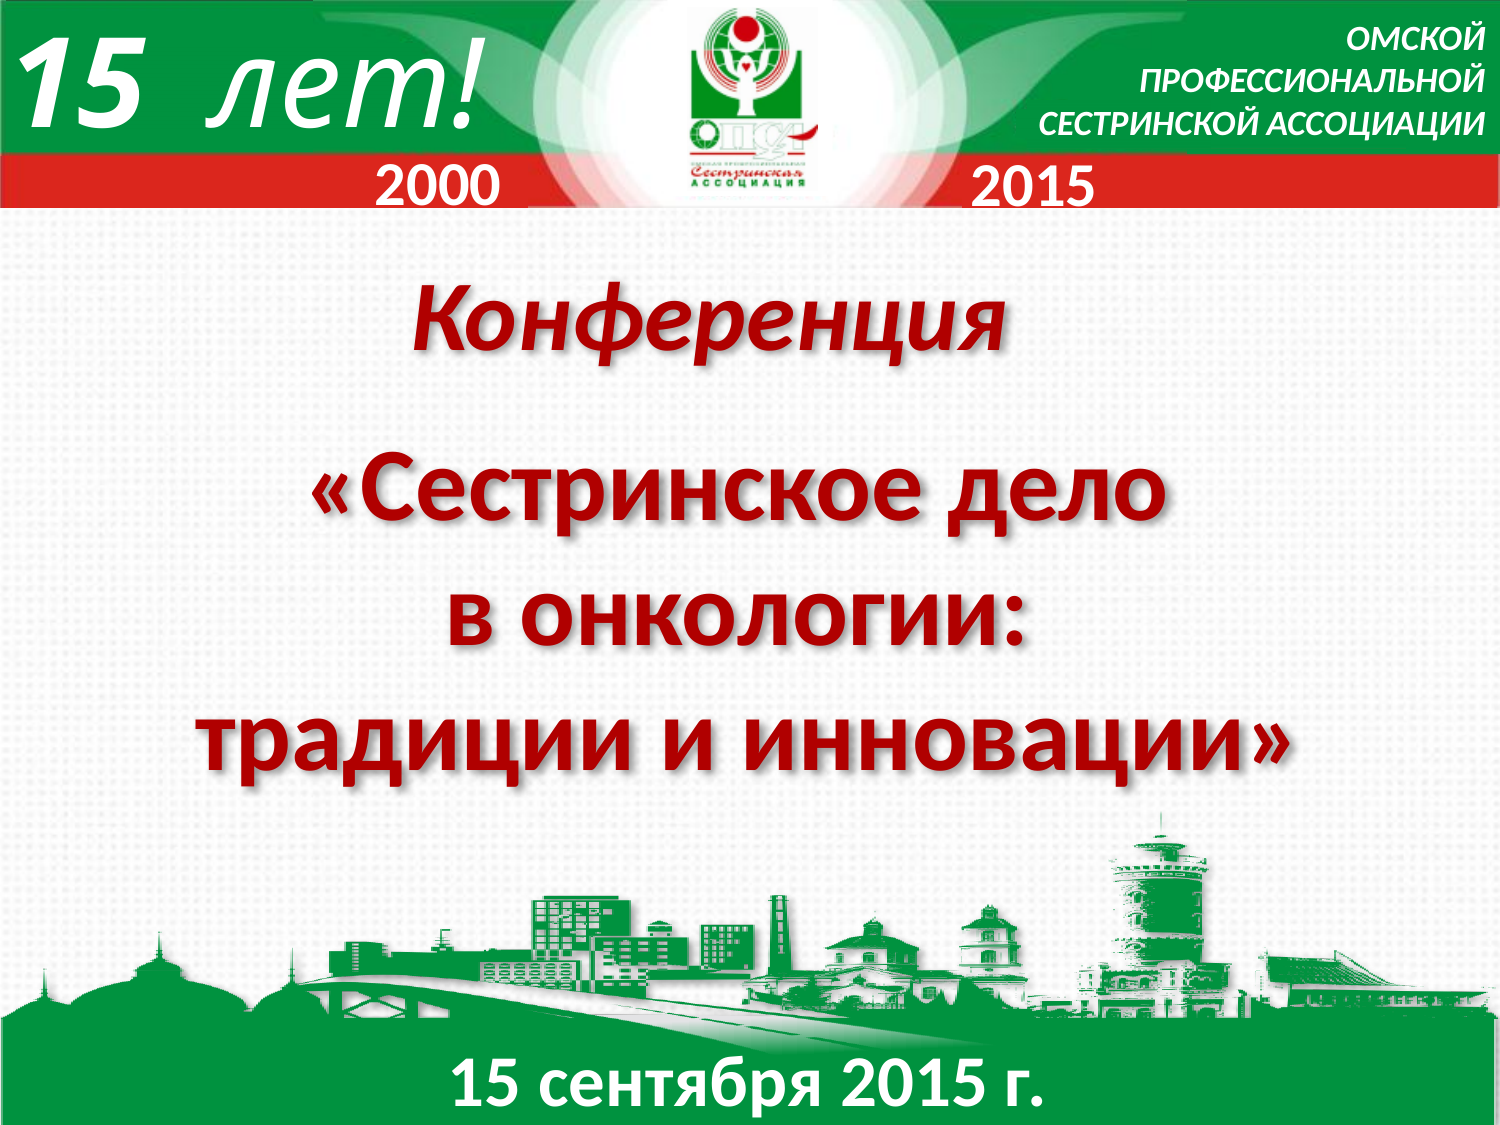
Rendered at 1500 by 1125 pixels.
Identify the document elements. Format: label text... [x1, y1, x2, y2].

text_box «Сестринское дело в онкологии: традиции и инновации» [0, 408, 1500, 799]
picture [0, 228, 1500, 408]
text_box Конференция [0, 243, 1459, 379]
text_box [0, 0, 1500, 228]
picture [0, 799, 1500, 1125]
